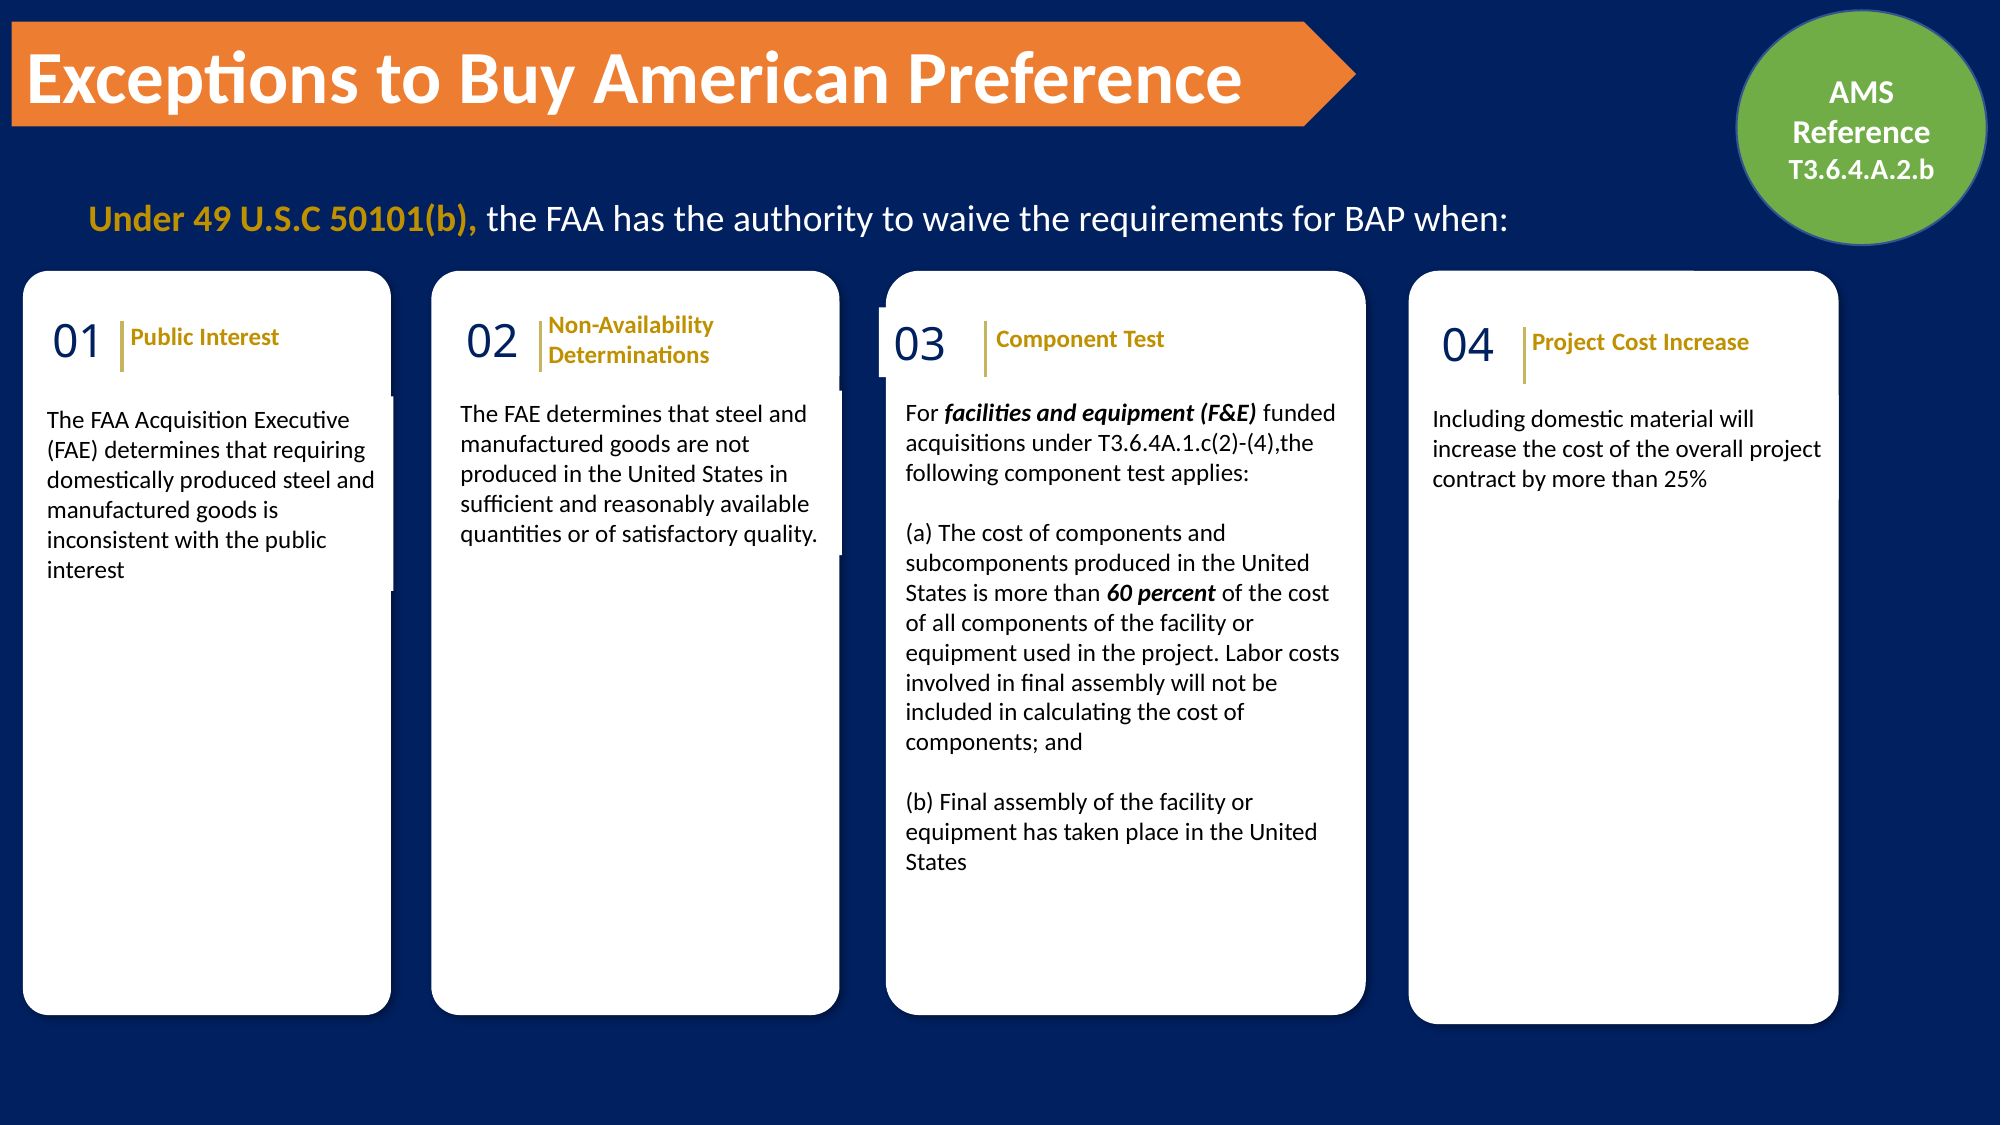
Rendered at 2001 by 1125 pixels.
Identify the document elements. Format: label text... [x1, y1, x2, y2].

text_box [431, 270, 842, 1016]
text_box [75, 127, 1957, 255]
text_box AMS Reference T3.6.4.A.2.b [1735, 9, 1988, 247]
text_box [22, 270, 394, 1016]
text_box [1408, 270, 1839, 1025]
text_box Exceptions to Buy American Preference [11, 21, 1357, 127]
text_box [885, 270, 1366, 1016]
